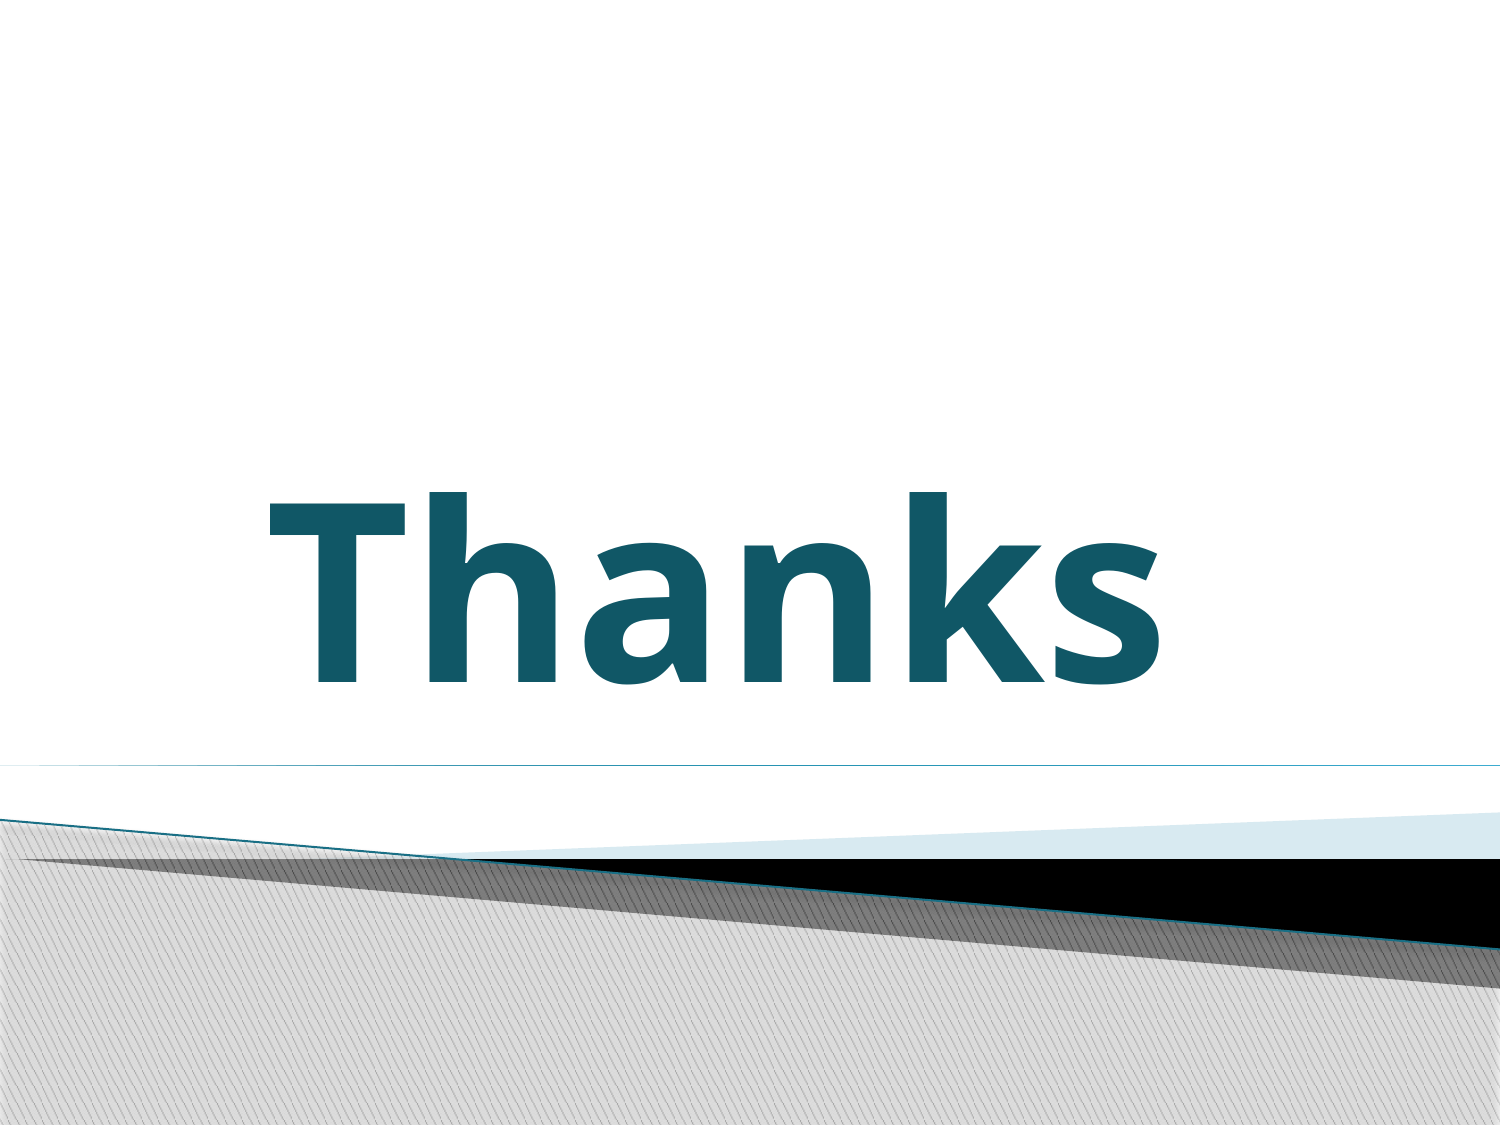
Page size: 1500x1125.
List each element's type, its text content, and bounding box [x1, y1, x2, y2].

title Thanks [112, 196, 1388, 740]
picture [5, 859, 1500, 989]
